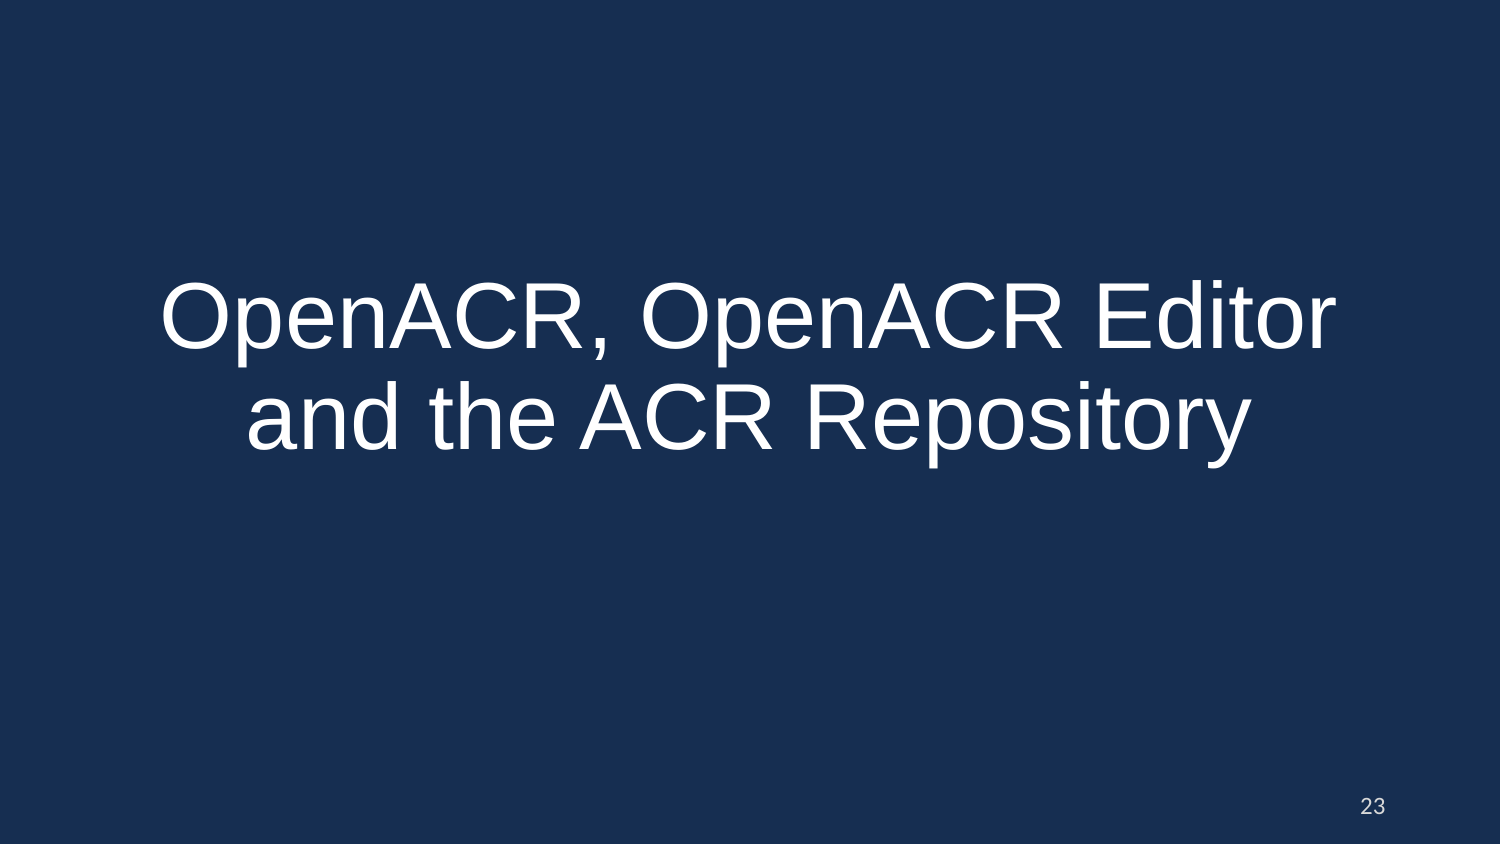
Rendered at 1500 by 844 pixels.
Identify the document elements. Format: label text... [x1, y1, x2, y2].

title OpenACR, OpenACR Editor and the ACR Repository [102, 124, 1397, 476]
slide_number 23 [1059, 782, 1397, 827]
